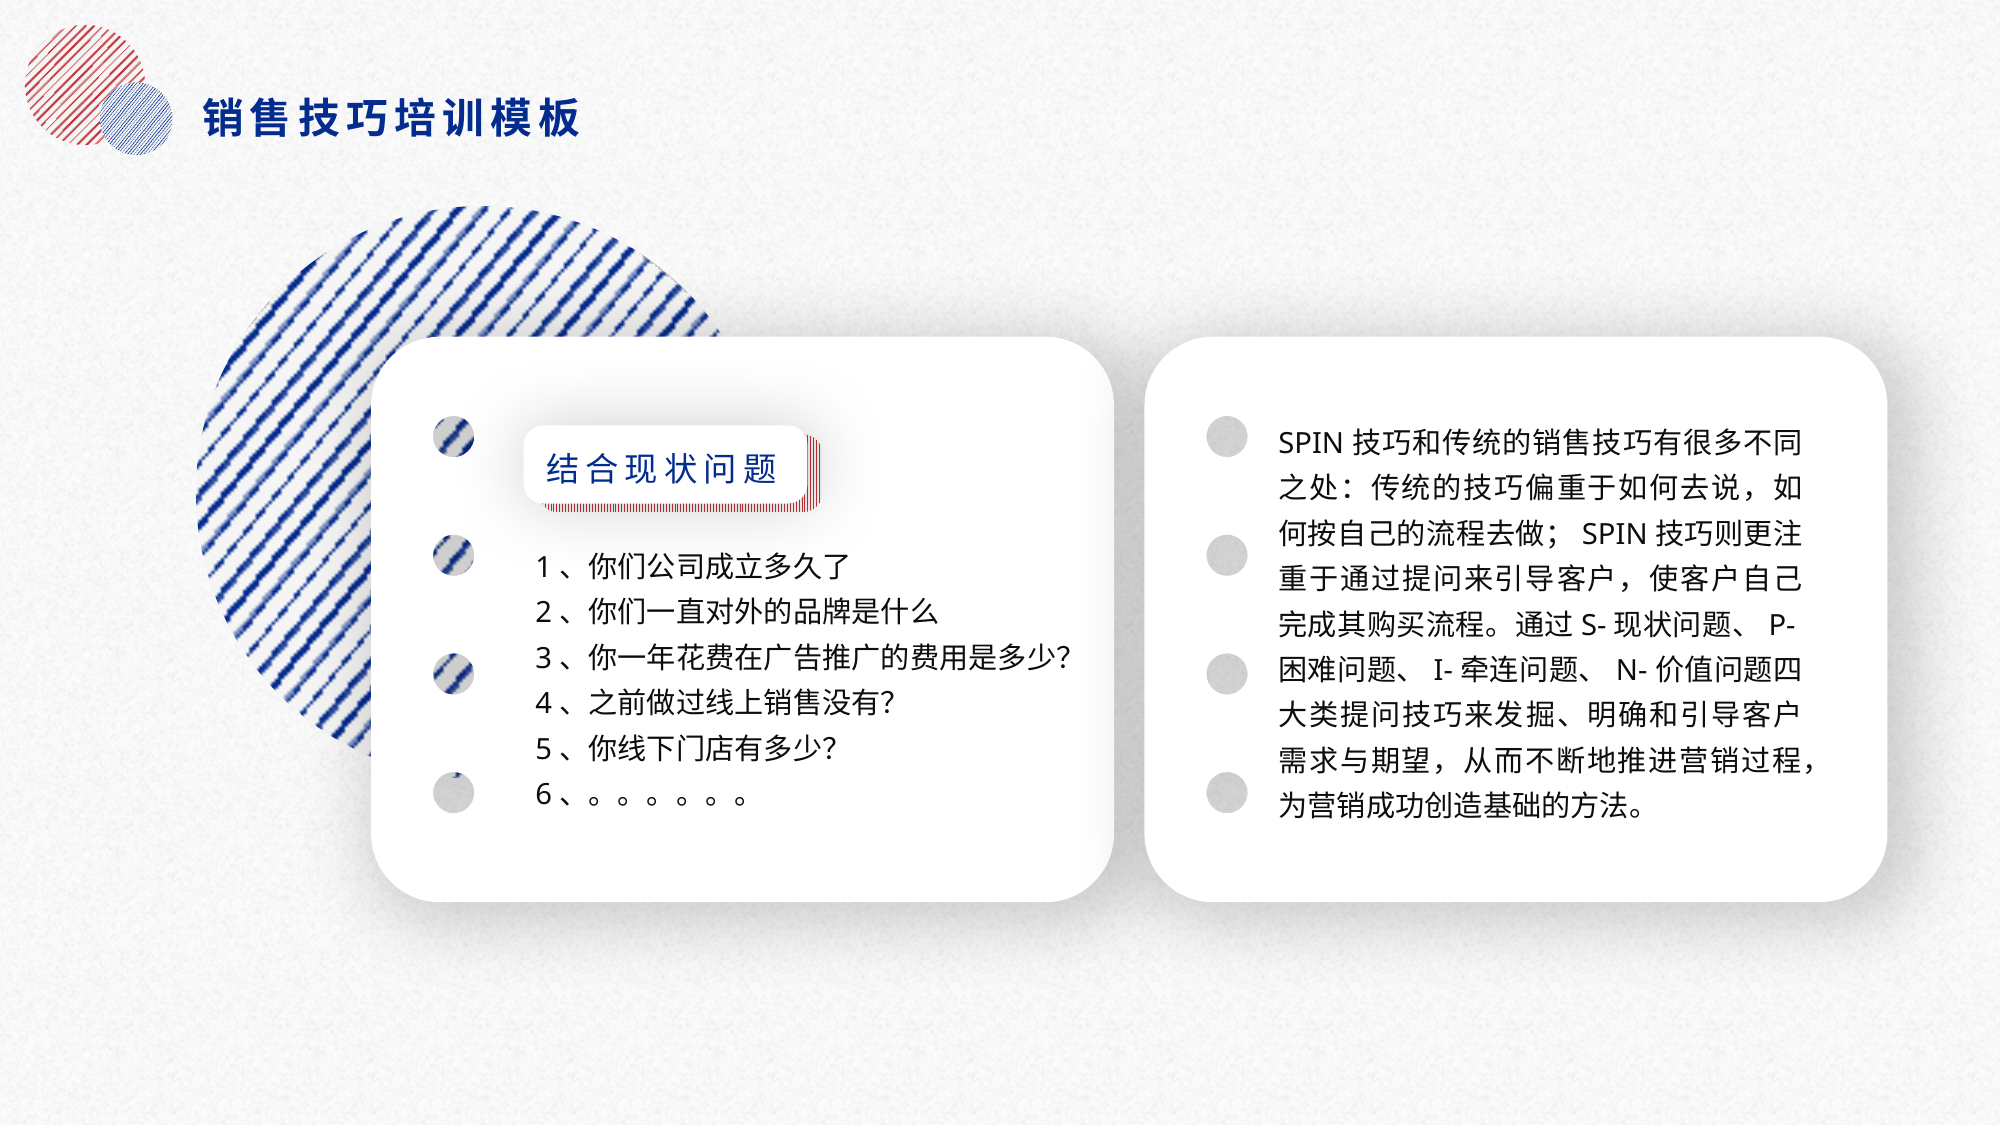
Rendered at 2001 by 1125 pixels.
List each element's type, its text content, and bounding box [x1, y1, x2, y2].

text_box SPIN技巧和传统的销售技巧有很多不同之处：传统的技巧偏重于如何去说，如何按自己的流程去做；SPIN技巧则更注重于通过提问来引导客户，使客户自己完成其购买流程。通过S-现状问题、P-困难问题、I-牵连问题、N-价值问题四大类提问技巧来发掘、明确和引导客户需求与期望，从而不断地推进营销过程，为营销成功创造基础的方法。 [1465, 407, 1815, 875]
text_box [1206, 335, 1889, 904]
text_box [371, 336, 1465, 903]
picture [195, 205, 770, 780]
picture [24, 24, 173, 156]
